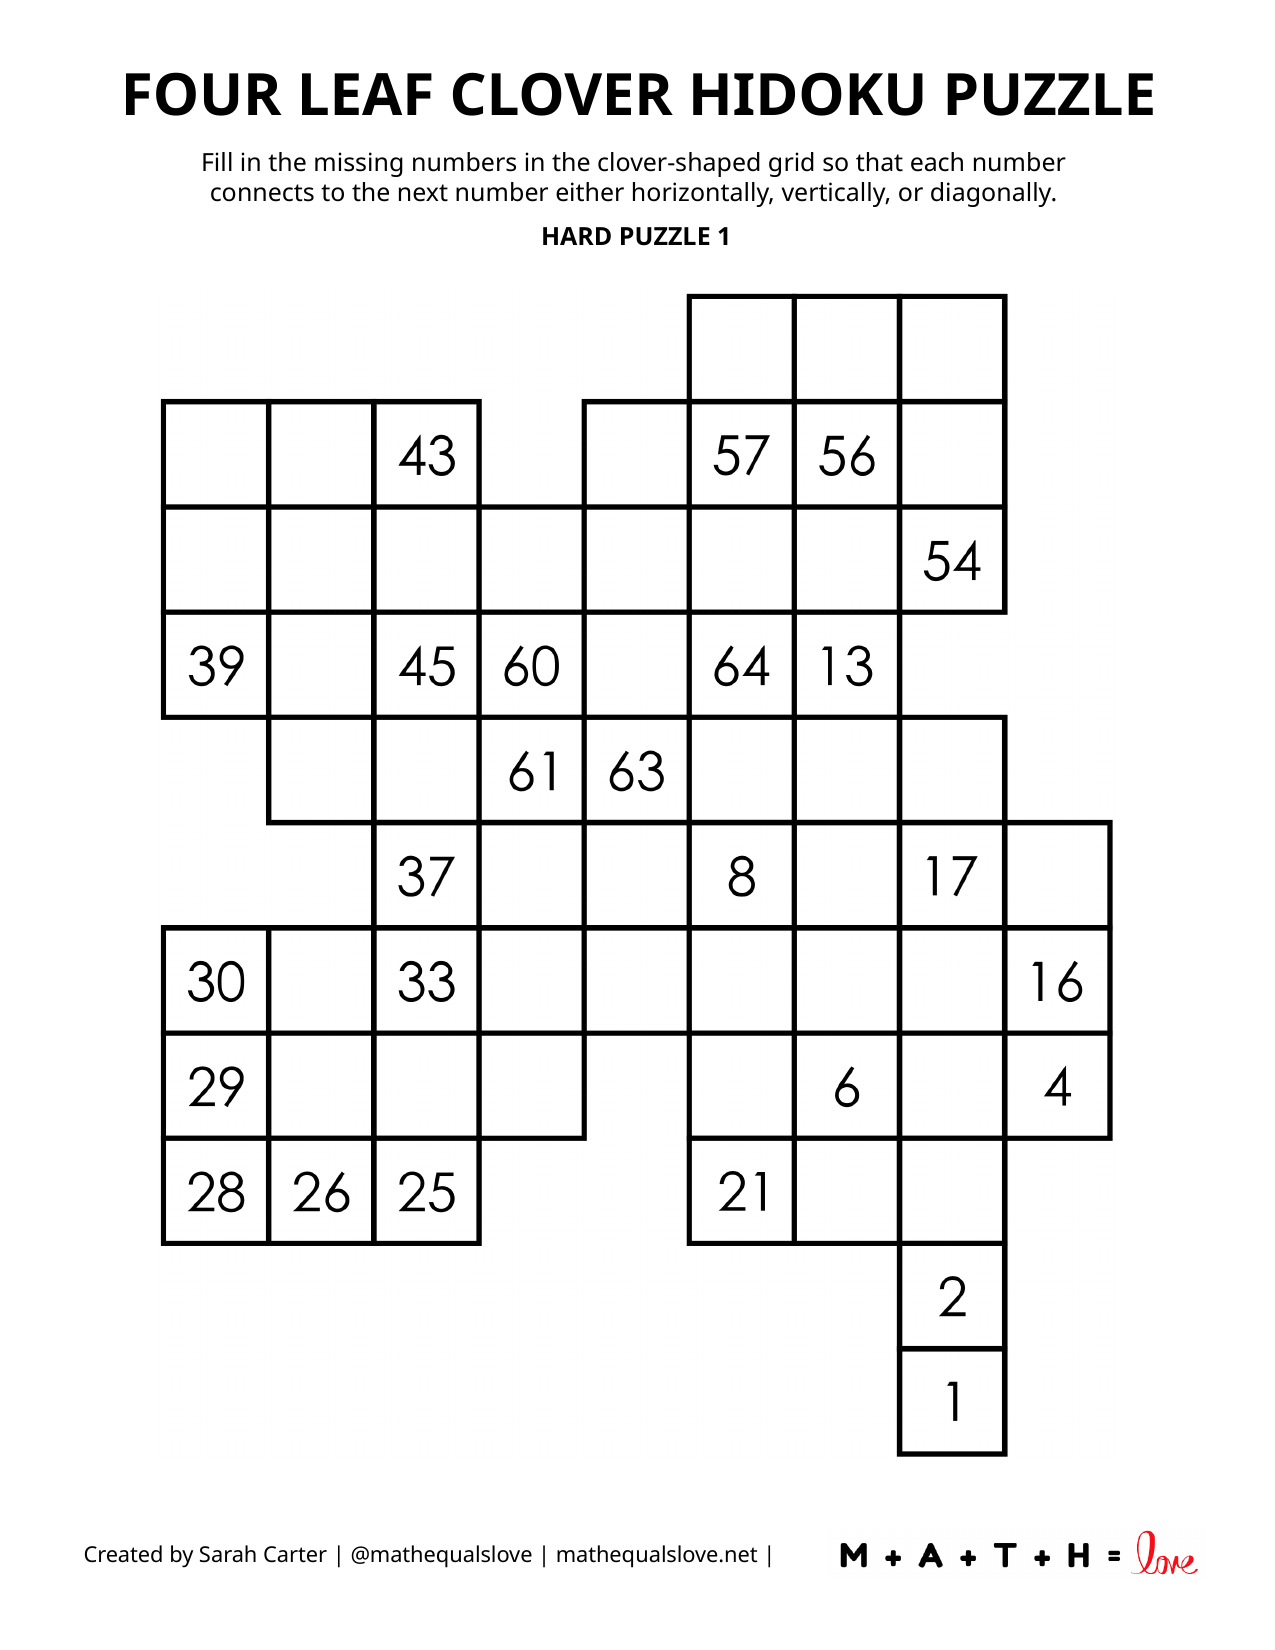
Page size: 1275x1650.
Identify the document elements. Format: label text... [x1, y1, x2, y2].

picture [826, 1528, 1207, 1580]
text_box Fill in the missing numbers in the clover-shaped grid so that each number connects to the next number either horizontally, vertically, or diagonally. [0, 139, 1275, 215]
text_box Created by Sarah Carter | @mathequalslove | mathequalslove.net | [68, 1533, 826, 1575]
text_box HARD PUZZLE 1 [158, 220, 1115, 272]
picture [157, 291, 1116, 1459]
text_box FOUR LEAF CLOVER HIDOKU PUZZLE [66, 50, 1211, 135]
